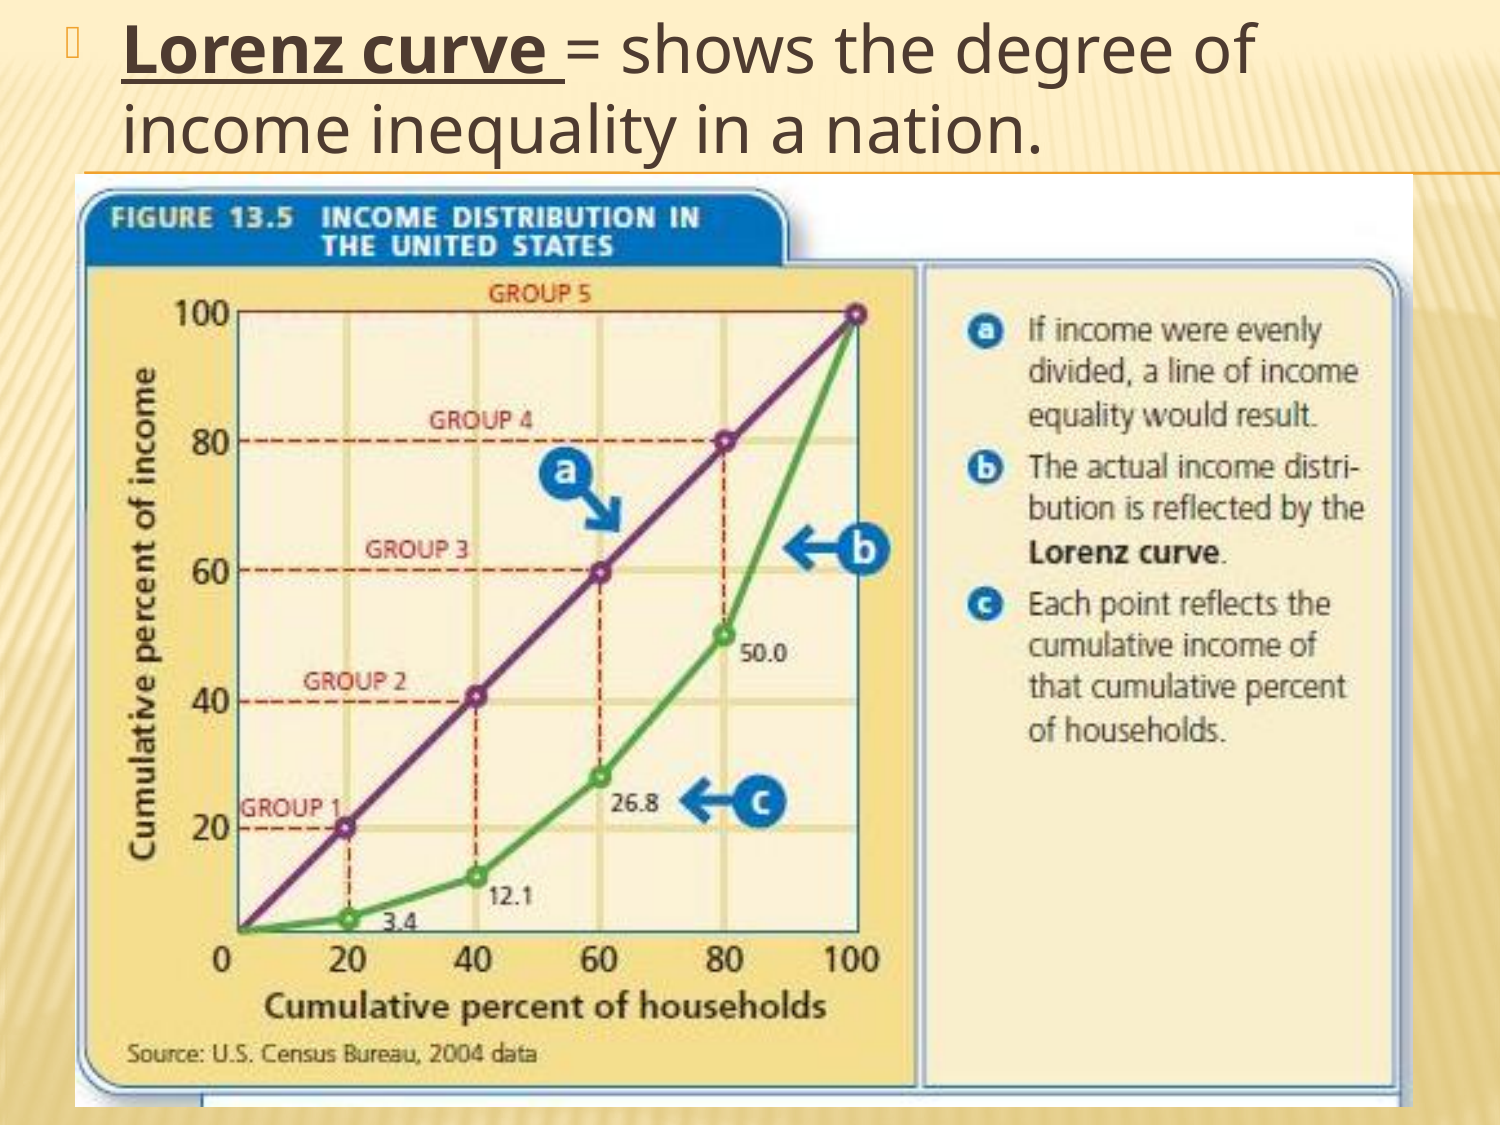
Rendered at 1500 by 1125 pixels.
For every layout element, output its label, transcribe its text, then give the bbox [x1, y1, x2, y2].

picture [74, 174, 1413, 1108]
list Lorenz curve = shows the degree of income inequality in a nation. [50, 0, 1475, 998]
